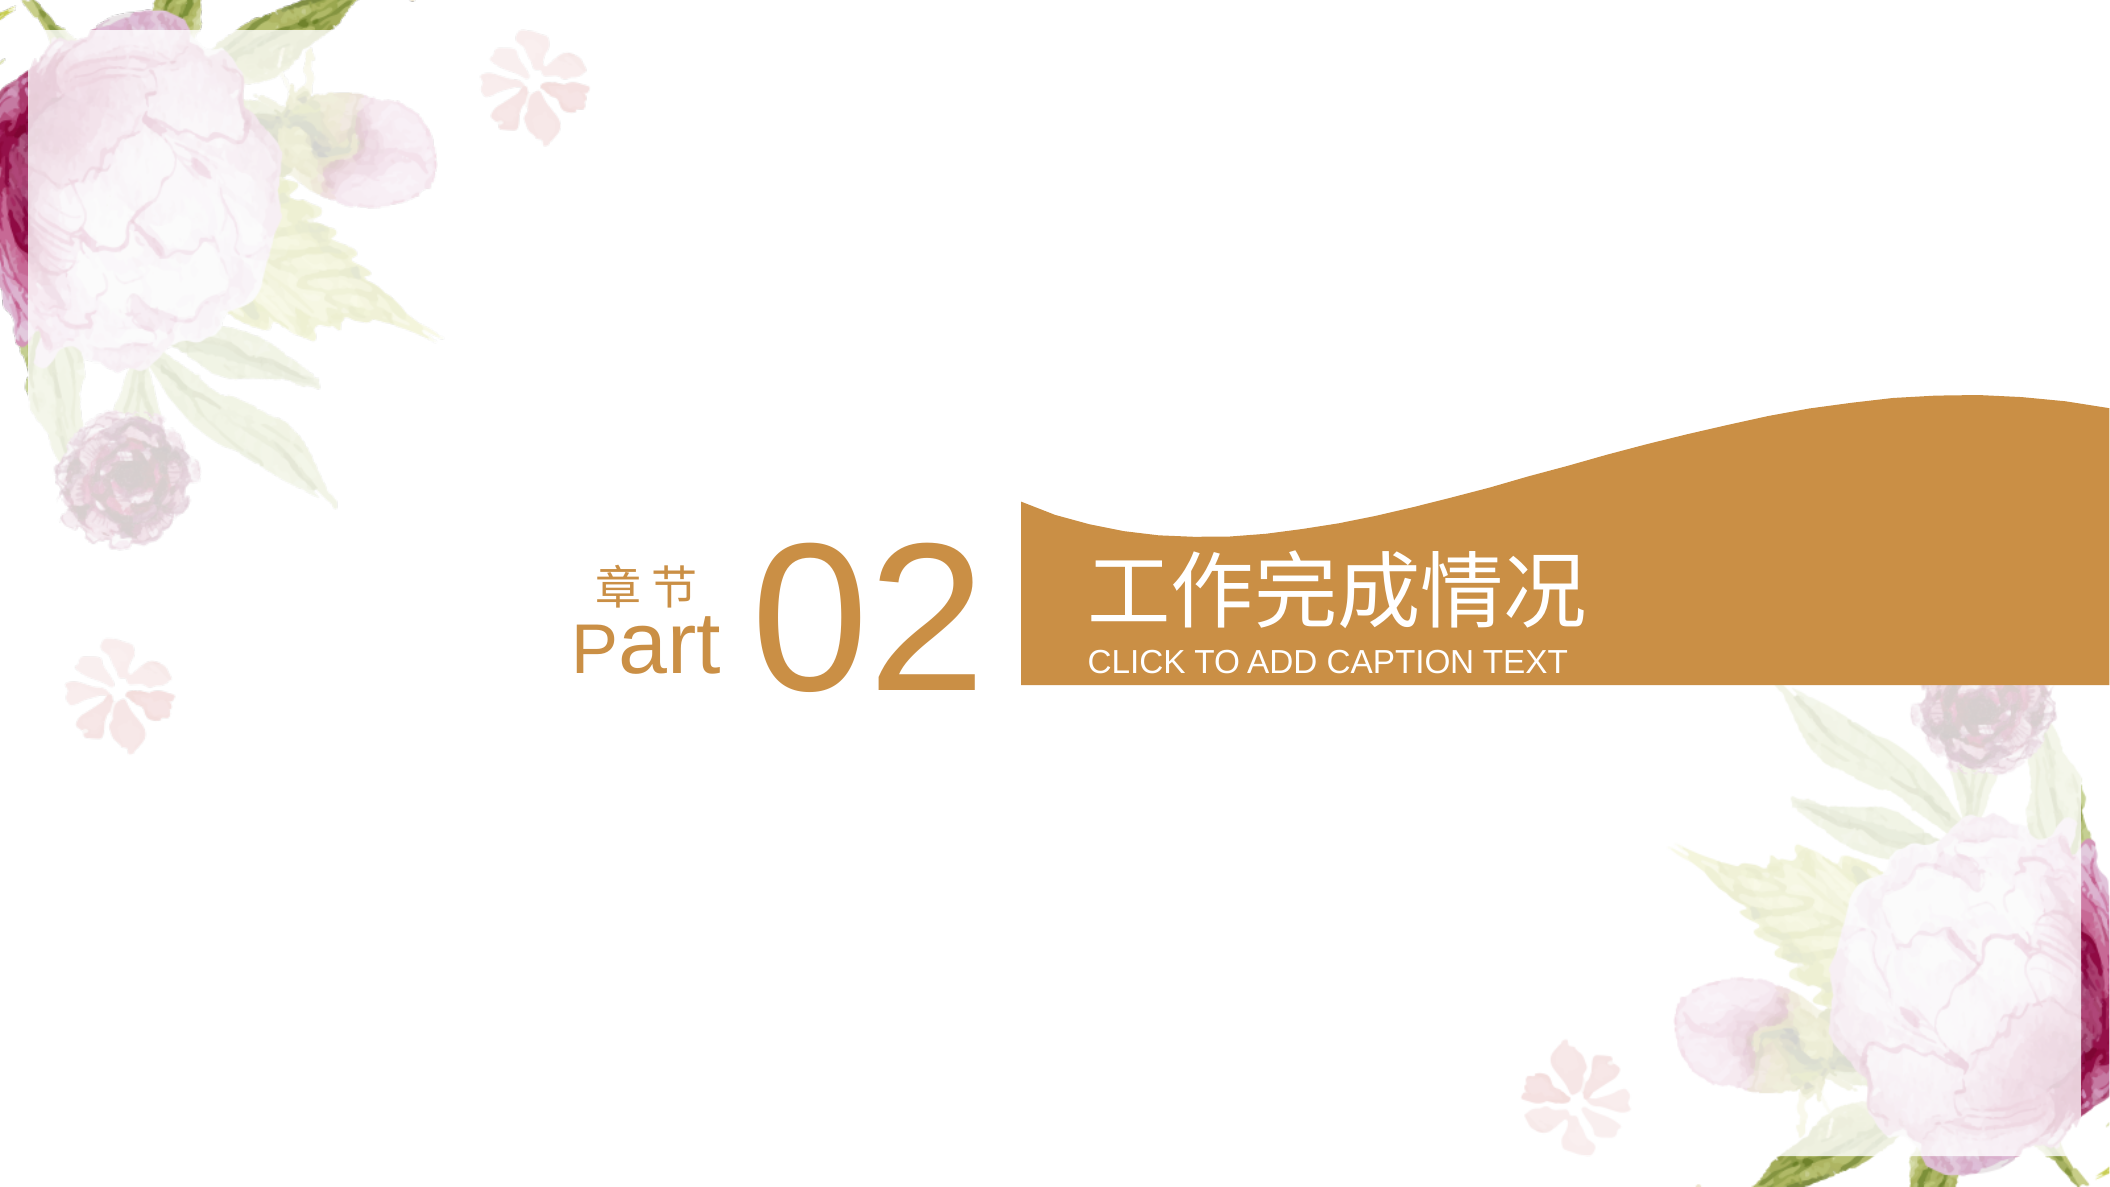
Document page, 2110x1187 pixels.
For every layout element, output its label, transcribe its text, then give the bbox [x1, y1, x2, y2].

text_box 章 节 [595, 558, 698, 614]
text_box 02 [751, 479, 986, 733]
text_box [1021, 395, 2110, 686]
text_box Part [571, 586, 722, 692]
text_box CLICK TO ADD CAPTION TEXT [1087, 644, 1693, 681]
picture [0, 0, 2110, 1187]
text_box 工作完成情况 [1087, 549, 1693, 640]
